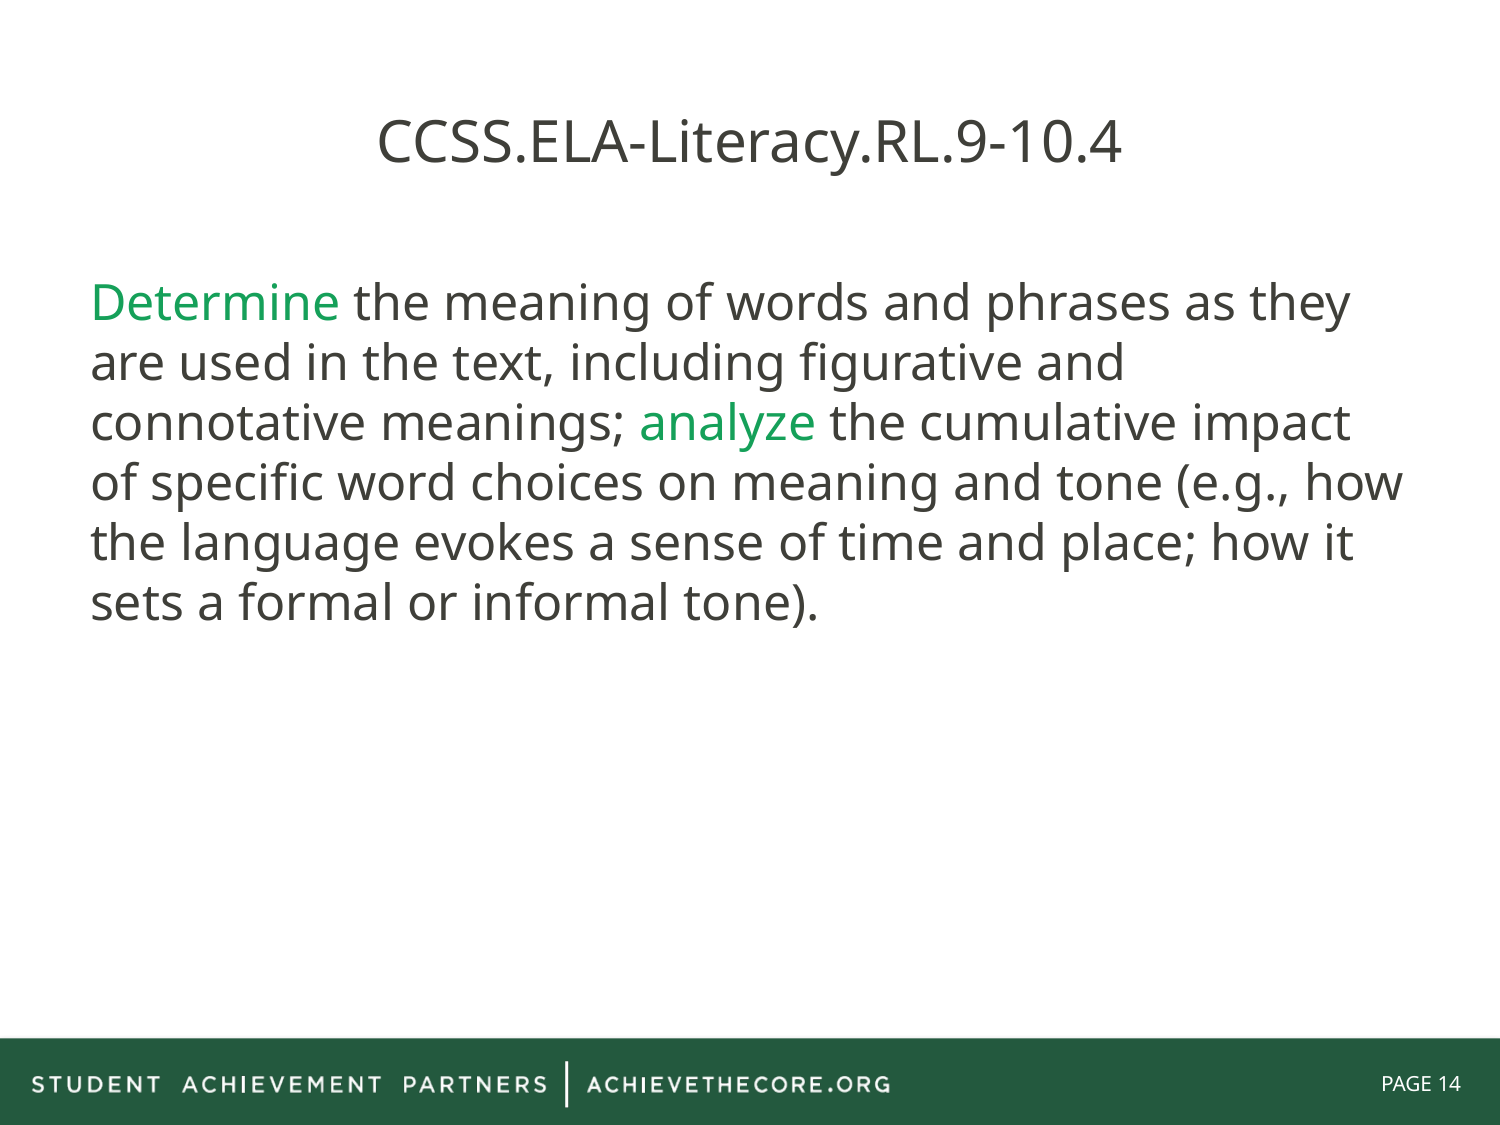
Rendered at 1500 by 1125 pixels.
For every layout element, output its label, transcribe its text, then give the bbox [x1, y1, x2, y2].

title CCSS.ELA-Literacy.RL.9-10.4 [75, 45, 1425, 233]
list Determine the meaning of words and phrases as they are used in the text, including figurative and connotative meanings; analyze the cumulative impact of specific word choices on meaning and tone (e.g., how the language evokes a sense of time and place; how it sets a formal or informal tone). [75, 262, 1425, 1005]
